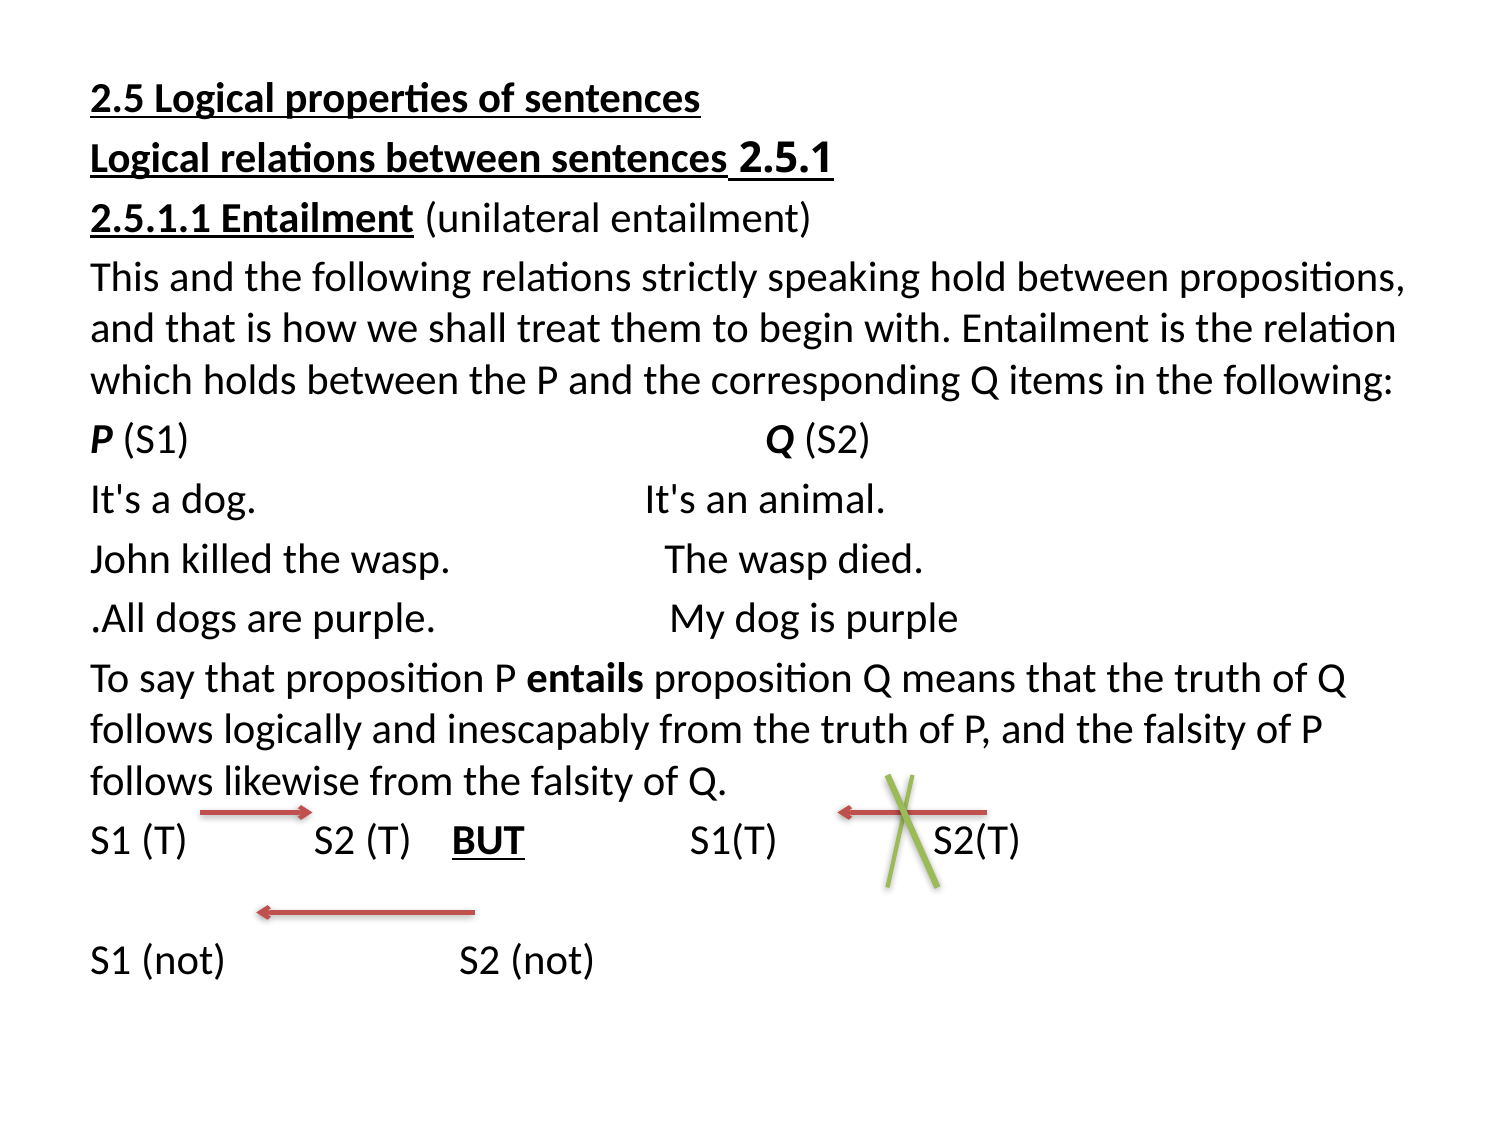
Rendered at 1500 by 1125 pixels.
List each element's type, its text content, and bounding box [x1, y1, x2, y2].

list 2.5 Logical properties of sentences 2.5.1 Logical relations between sentences 2.5.1.1 Entailment (unilateral entailment) This and the following relations strictly speaking hold between propositions, and that is how we shall treat them to begin with. Entailment is the relation which holds between the P and the corresponding Q items in the following: P (S1) Q (S2) It's a dog. It's an animal. John killed the wasp. The wasp died. All dogs are purple. My dog is purple. To say that proposition P entails proposition Q means that the truth of Q follows logically and inescapably from the truth of P, and the falsity of P follows likewise from the falsity of Q. S1 (T) S2 (T) BUT S1(T) S2(T) S1 (not) S2 (not) [75, 62, 1425, 1005]
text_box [887, 774, 938, 888]
